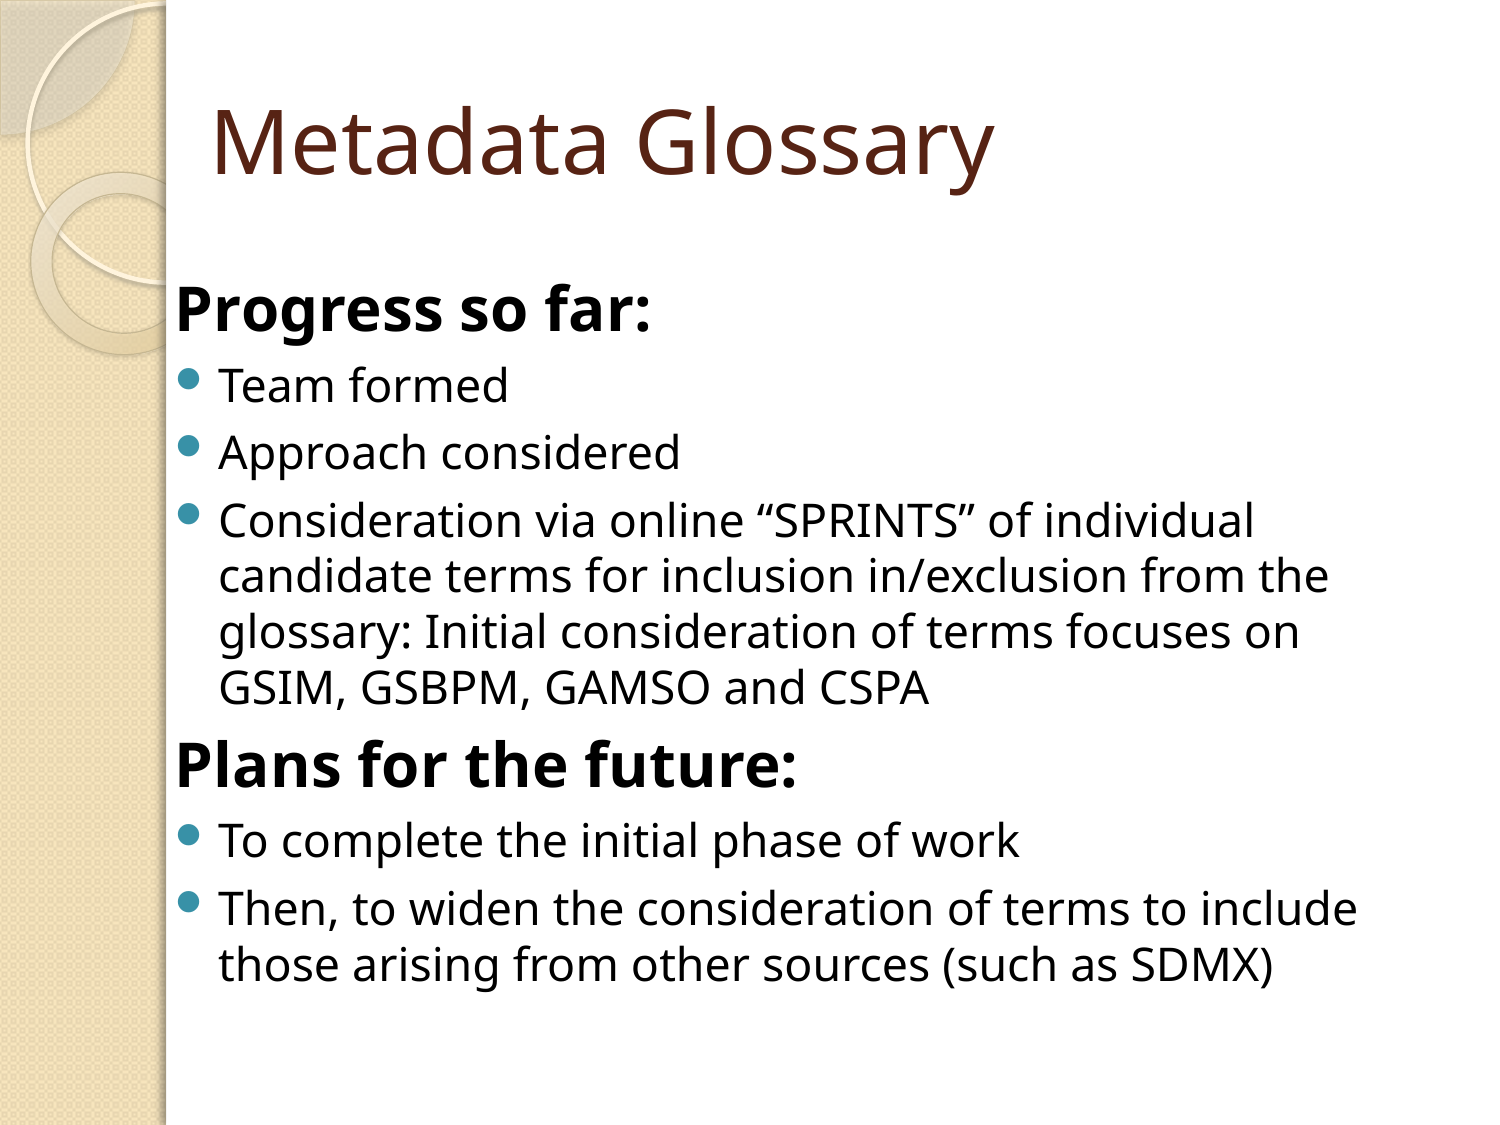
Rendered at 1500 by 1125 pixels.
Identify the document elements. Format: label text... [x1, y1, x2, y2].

title Metadata Glossary [194, 45, 1466, 233]
list Progress so far: Team formed Approach considered Consideration via online “SPRINTS” of individual candidate terms for inclusion in/exclusion from the glossary: Initial consideration of terms focuses on GSIM, GSBPM, GAMSO and CSPA Plans for the future: To complete the initial phase of work Then, to widen the consideration of terms to include those arising from other sources (such as SDMX) [147, 262, 1425, 1012]
